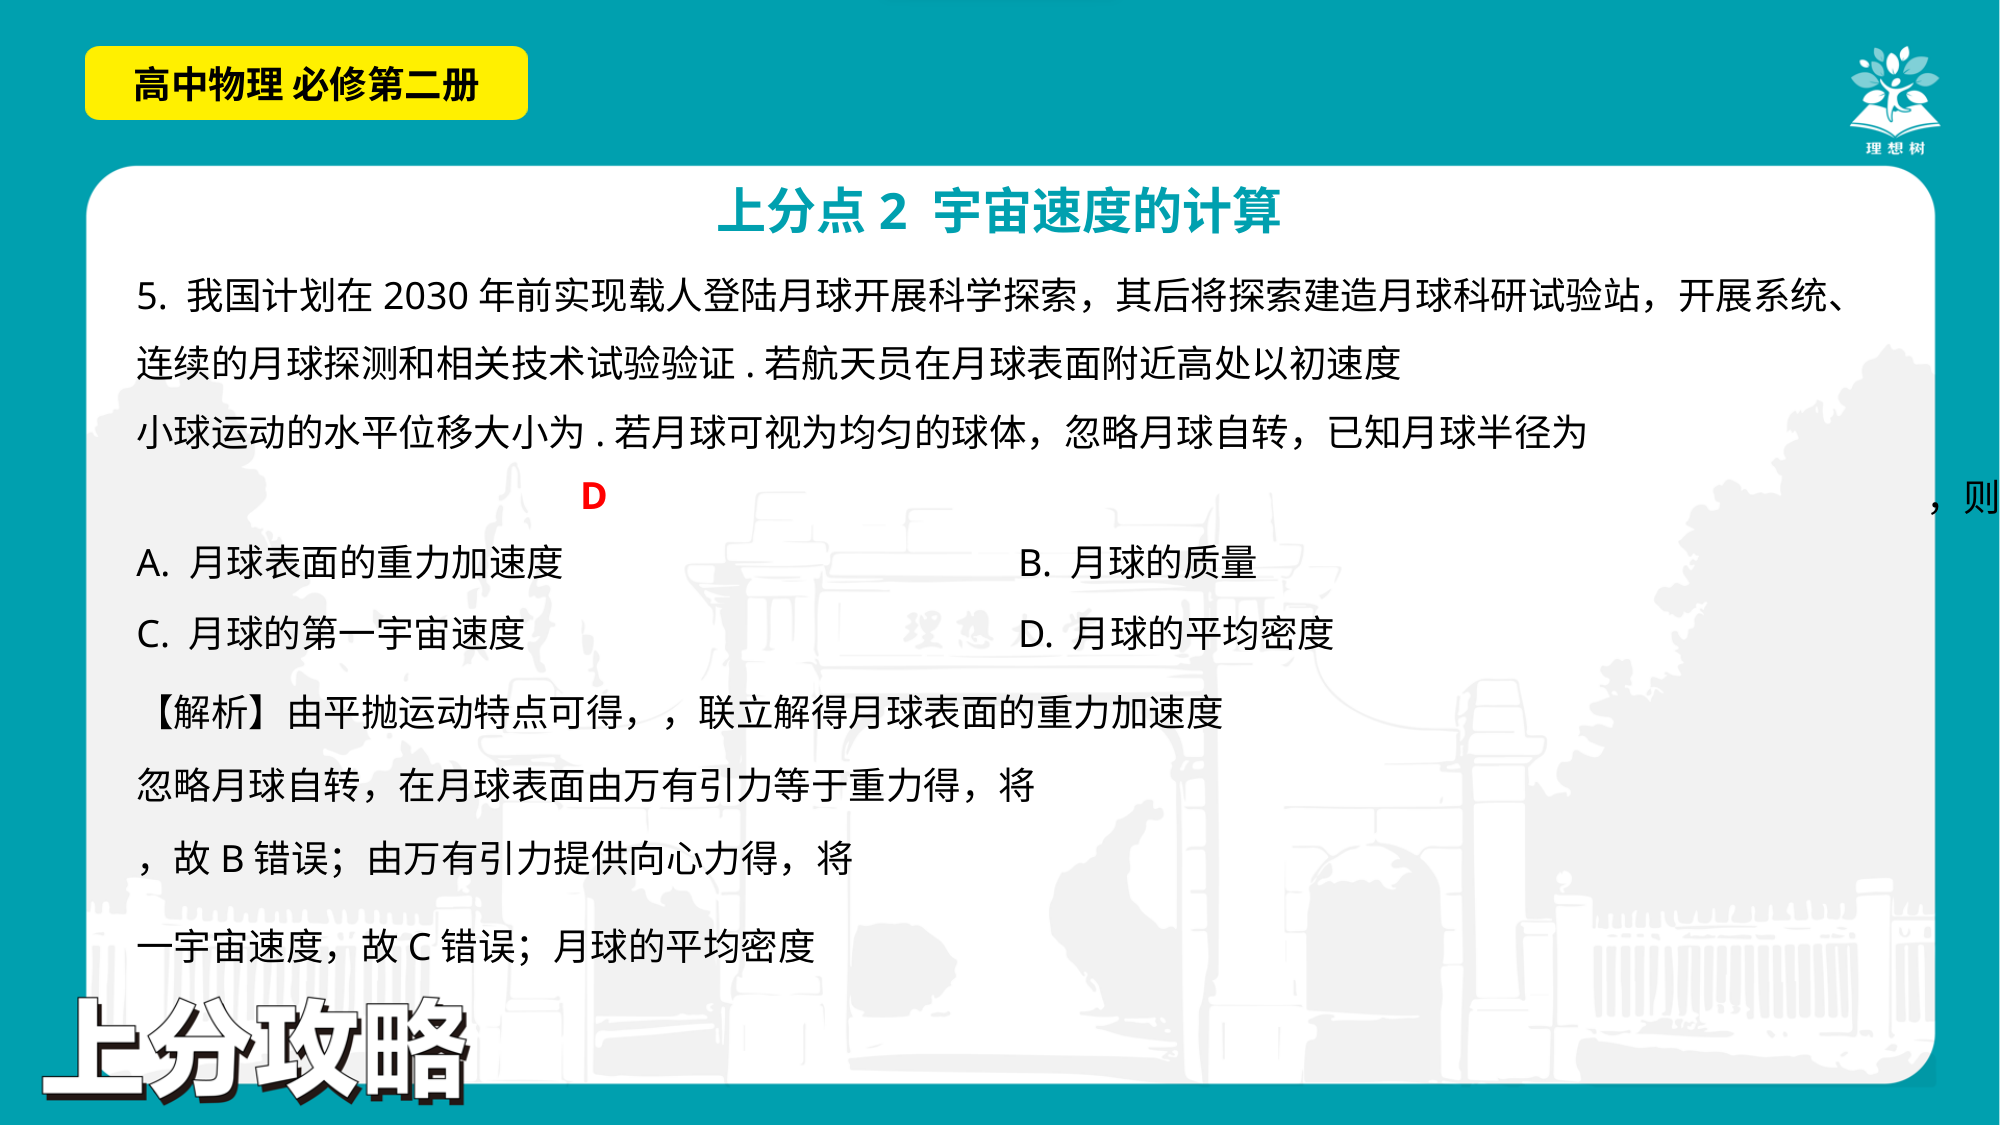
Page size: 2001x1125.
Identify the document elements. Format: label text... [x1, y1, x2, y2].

picture [0, 0, 2000, 1125]
text_box D [566, 452, 622, 511]
